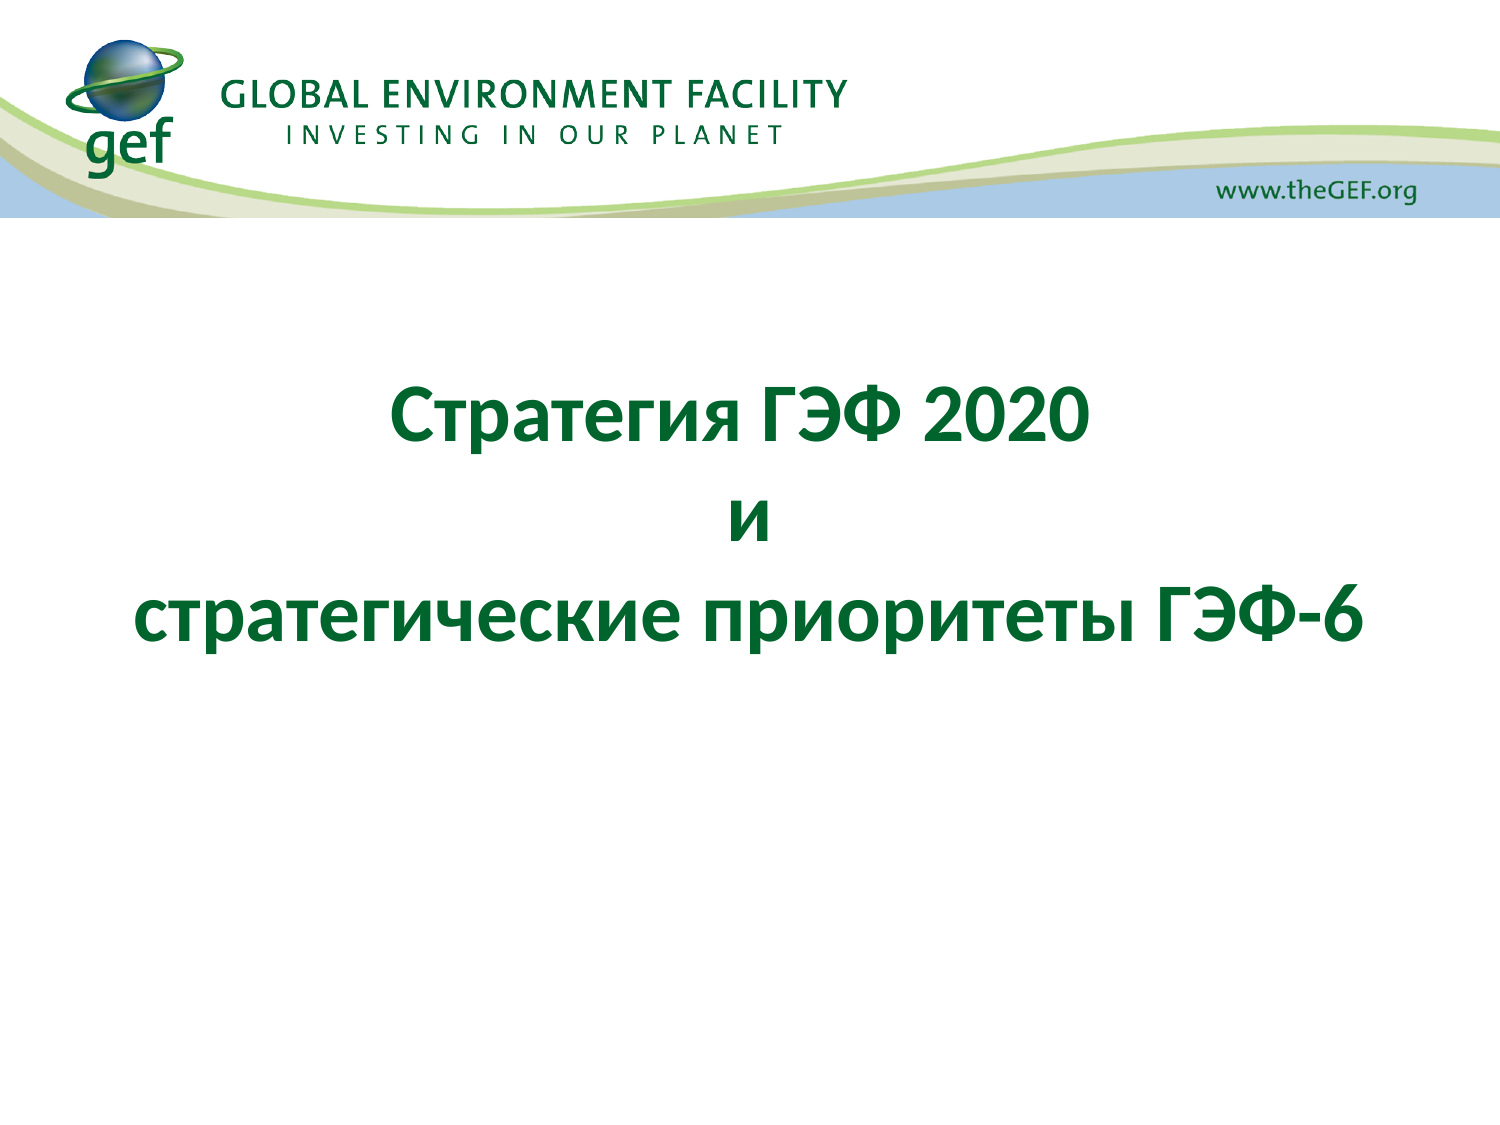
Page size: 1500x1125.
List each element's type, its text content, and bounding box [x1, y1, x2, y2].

picture [0, 12, 1500, 218]
title Стратегия ГЭФ 2020 и стратегические приоритеты ГЭФ-6 [74, 299, 1426, 717]
